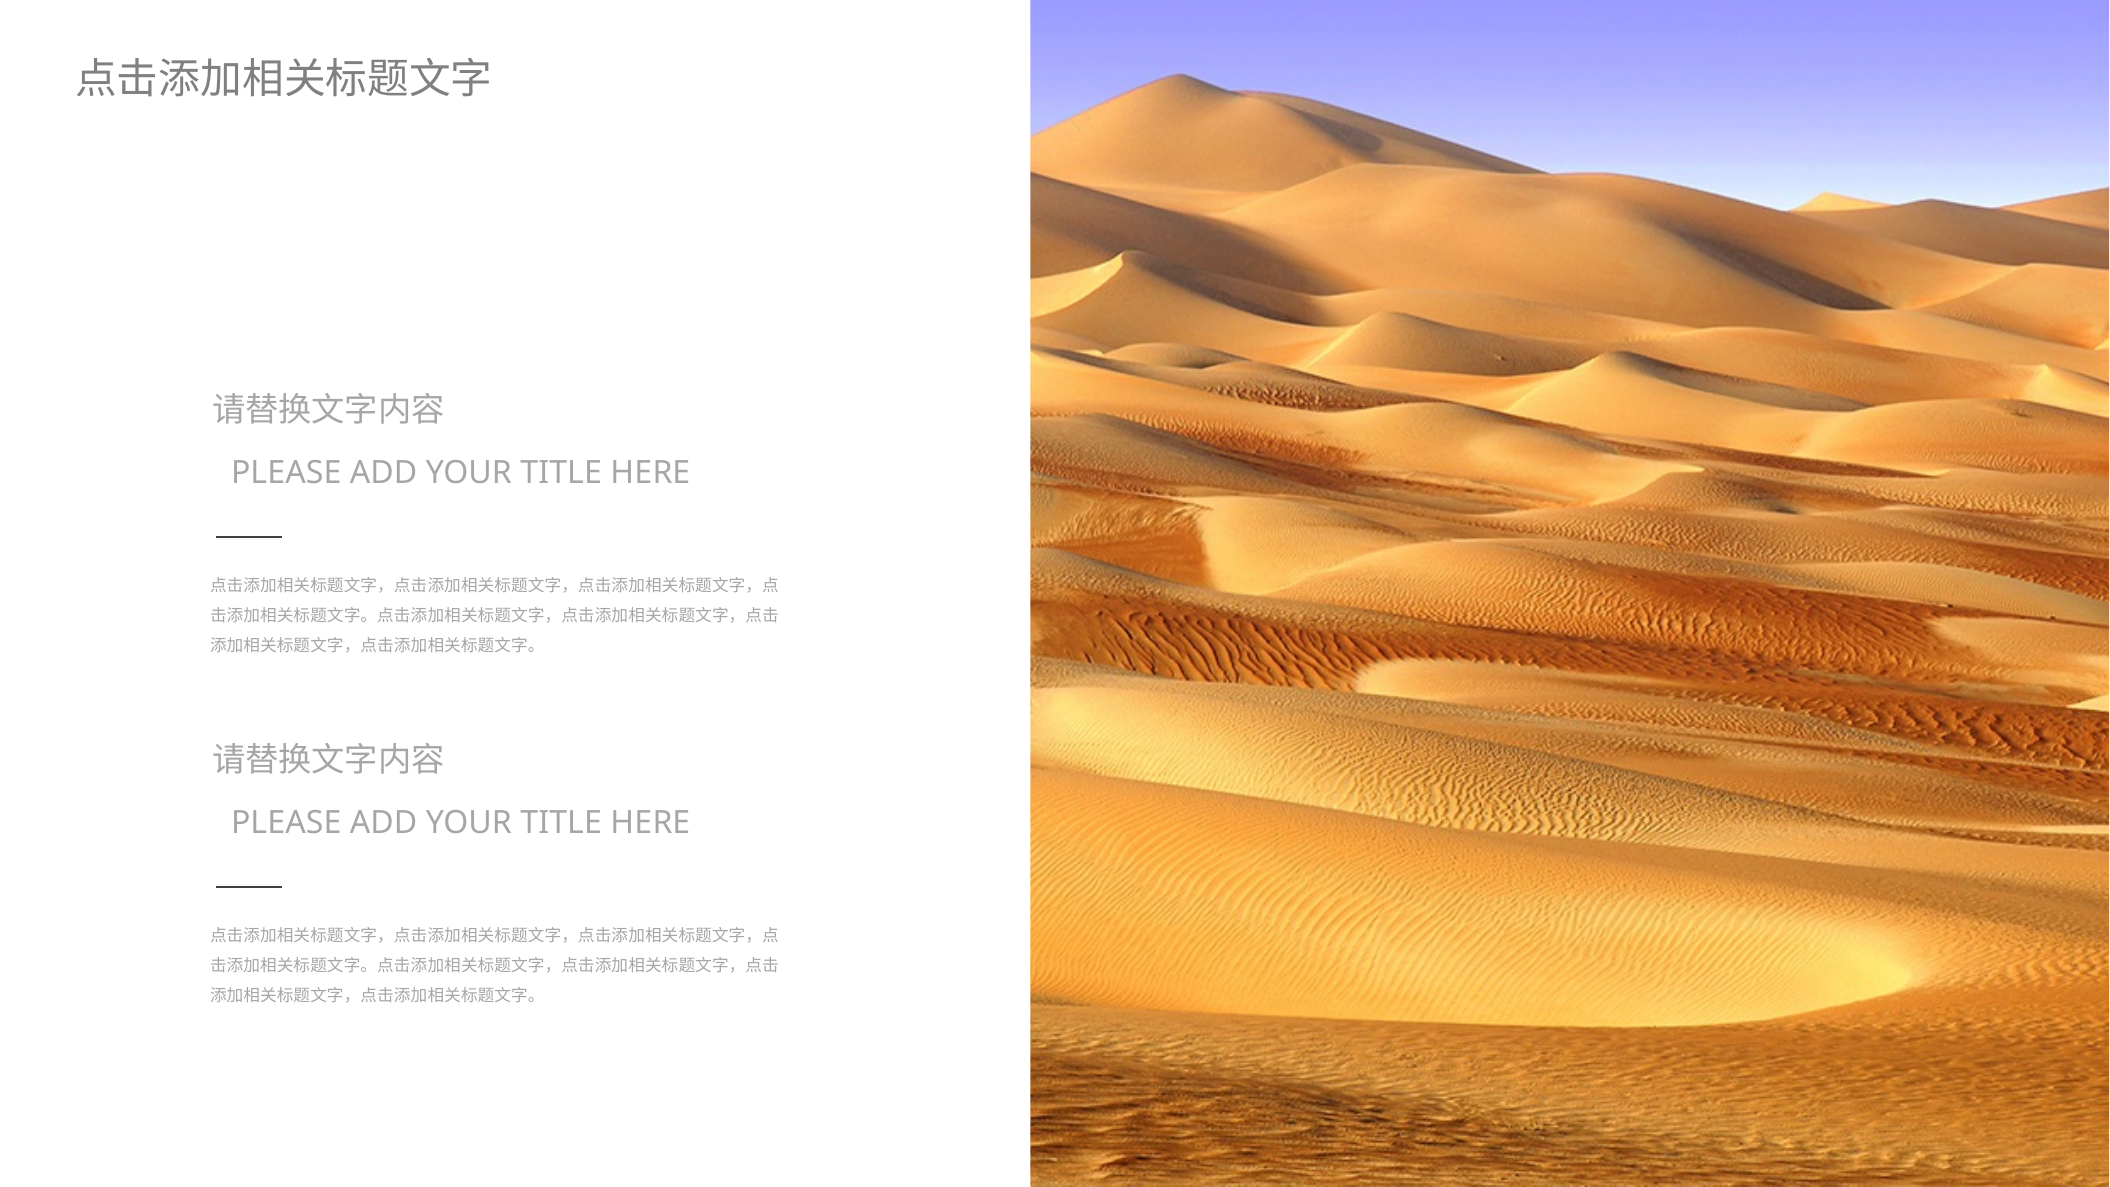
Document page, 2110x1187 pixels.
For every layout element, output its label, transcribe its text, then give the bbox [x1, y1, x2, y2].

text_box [195, 380, 804, 664]
text_box [1029, 0, 2110, 1187]
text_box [195, 730, 804, 1014]
text_box 点击添加相关标题文字 [59, 44, 563, 107]
